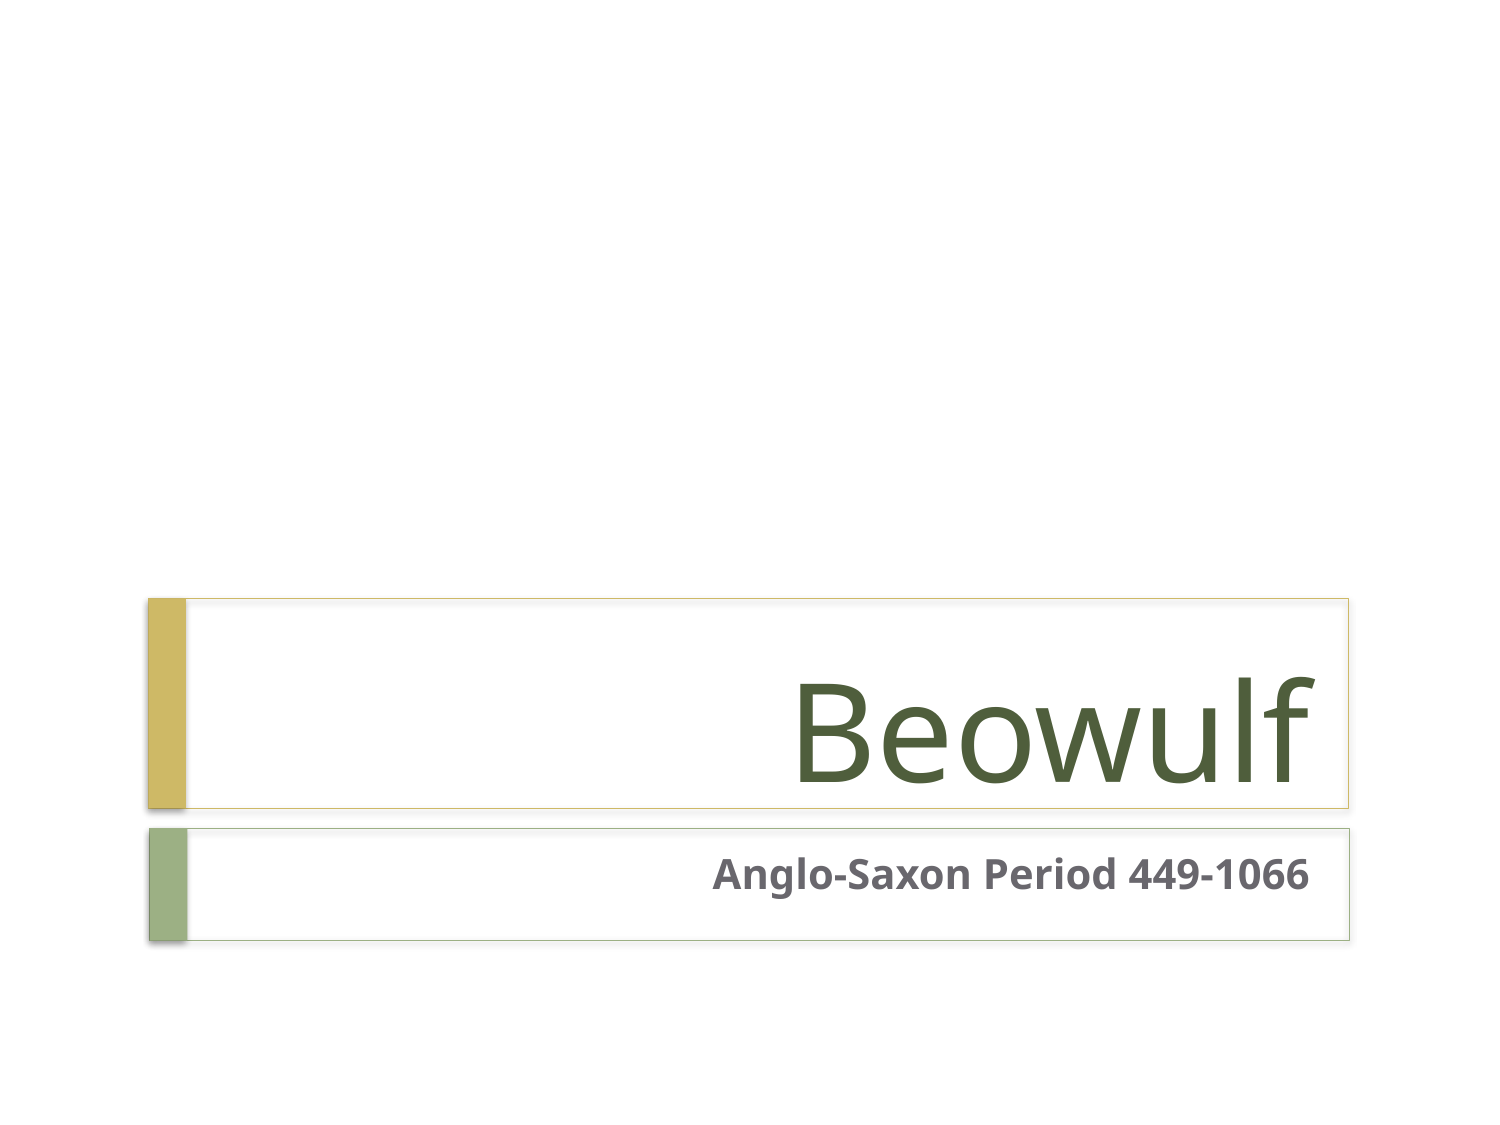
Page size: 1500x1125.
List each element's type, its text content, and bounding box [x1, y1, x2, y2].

title Beowulf [200, 637, 1325, 800]
subtitle Anglo-Saxon Period 449-1066 [200, 840, 1325, 929]
